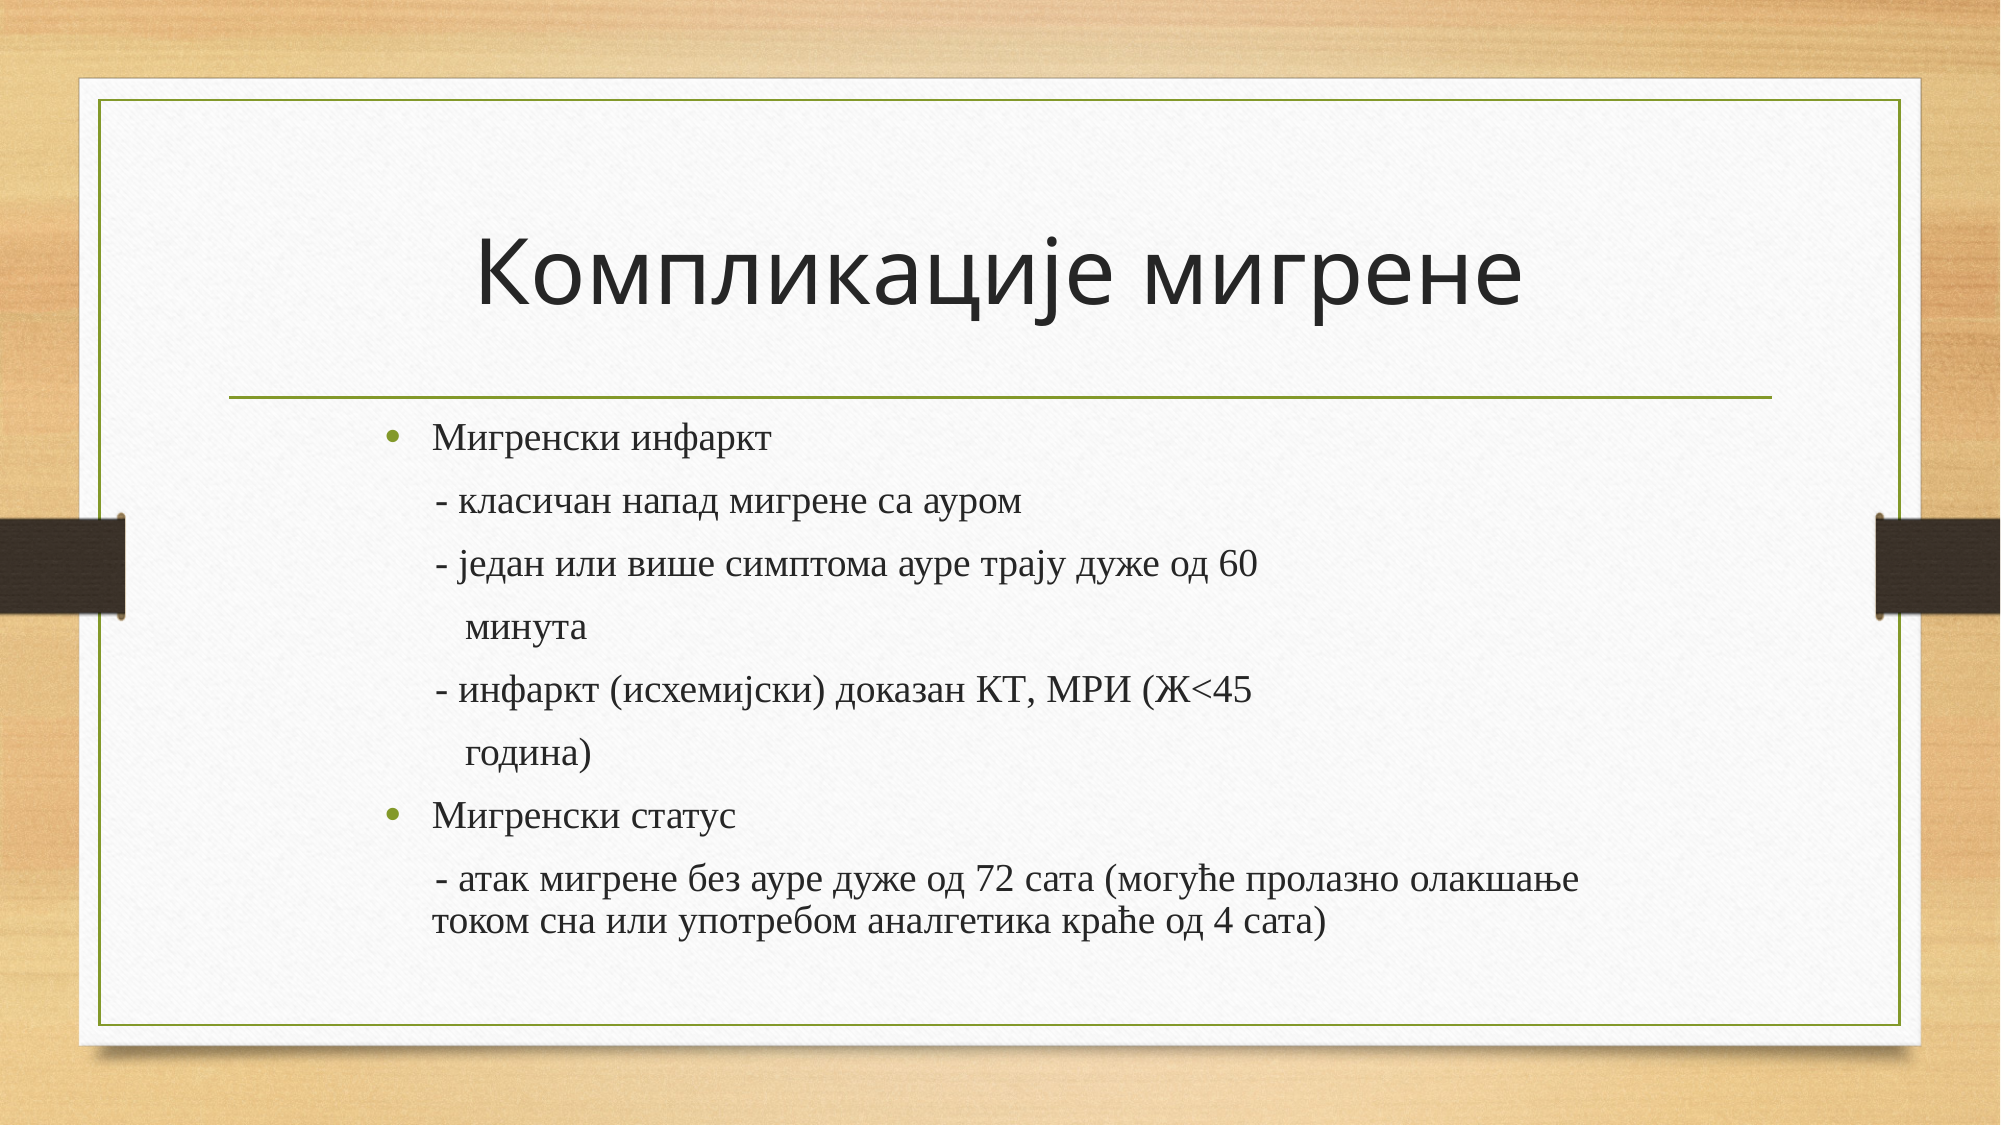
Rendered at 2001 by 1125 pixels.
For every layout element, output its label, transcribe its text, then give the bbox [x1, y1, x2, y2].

list Мигренски инфаркт - класичан напад мигрене са ауром - један или више симптома ауре трају дуже од 60 минута - инфаркт (исхемијски) доказан КТ, МРИ (Ж<45 година) Мигренски статус - атак мигрене без ауре дуже од 72 сата (могуће пролазно олакшање током сна или употребом аналгетика краће од 4 сата) [370, 408, 1632, 1045]
picture [0, 0, 2001, 1125]
title Компликације мигрене [212, 161, 1788, 375]
